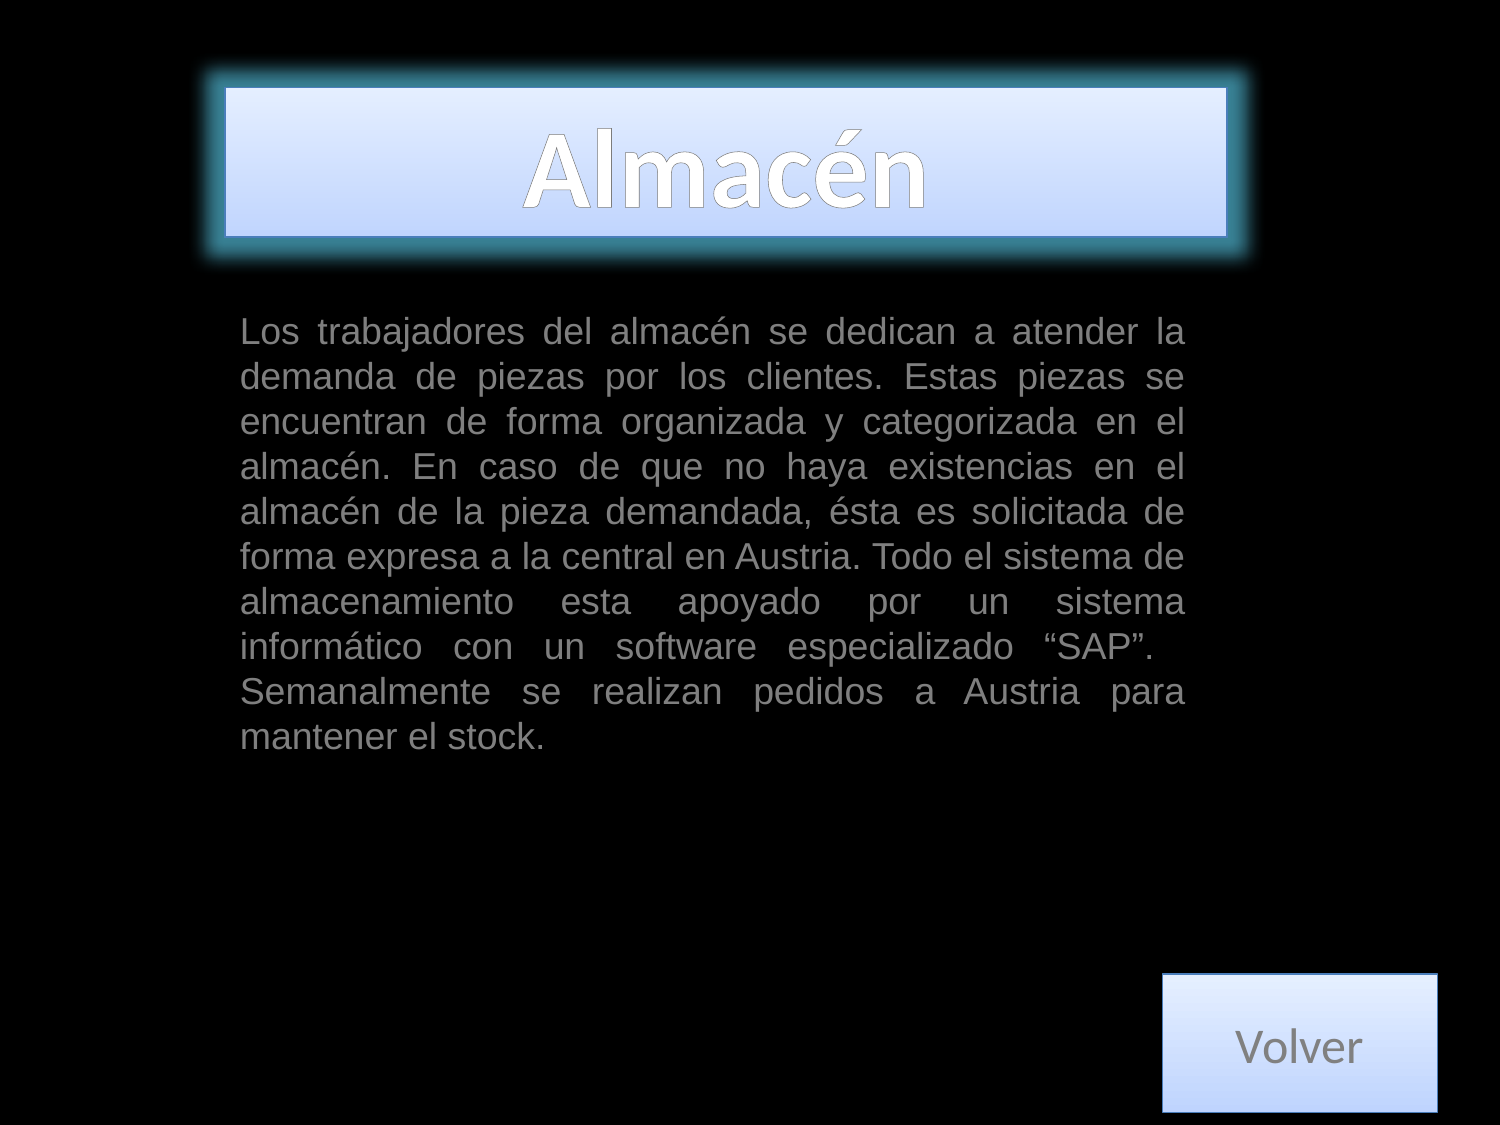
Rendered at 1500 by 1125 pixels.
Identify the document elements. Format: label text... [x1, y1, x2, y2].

text_box Almacén [224, 87, 1228, 238]
text_box Los trabajadores del almacén se dedican a atender la demanda de piezas por los clientes. Estas piezas se encuentran de forma organizada y categorizada en el almacén. En caso de que no haya existencias en el almacén de la pieza demandada, ésta es solicitada de forma expresa a la central en Austria. Todo el sistema de almacenamiento esta apoyado por un sistema informático con un software especializado “SAP”. Semanalmente se realizan pedidos a Austria para mantener el stock. [224, 299, 1200, 765]
text_box Volver [1162, 973, 1438, 1113]
